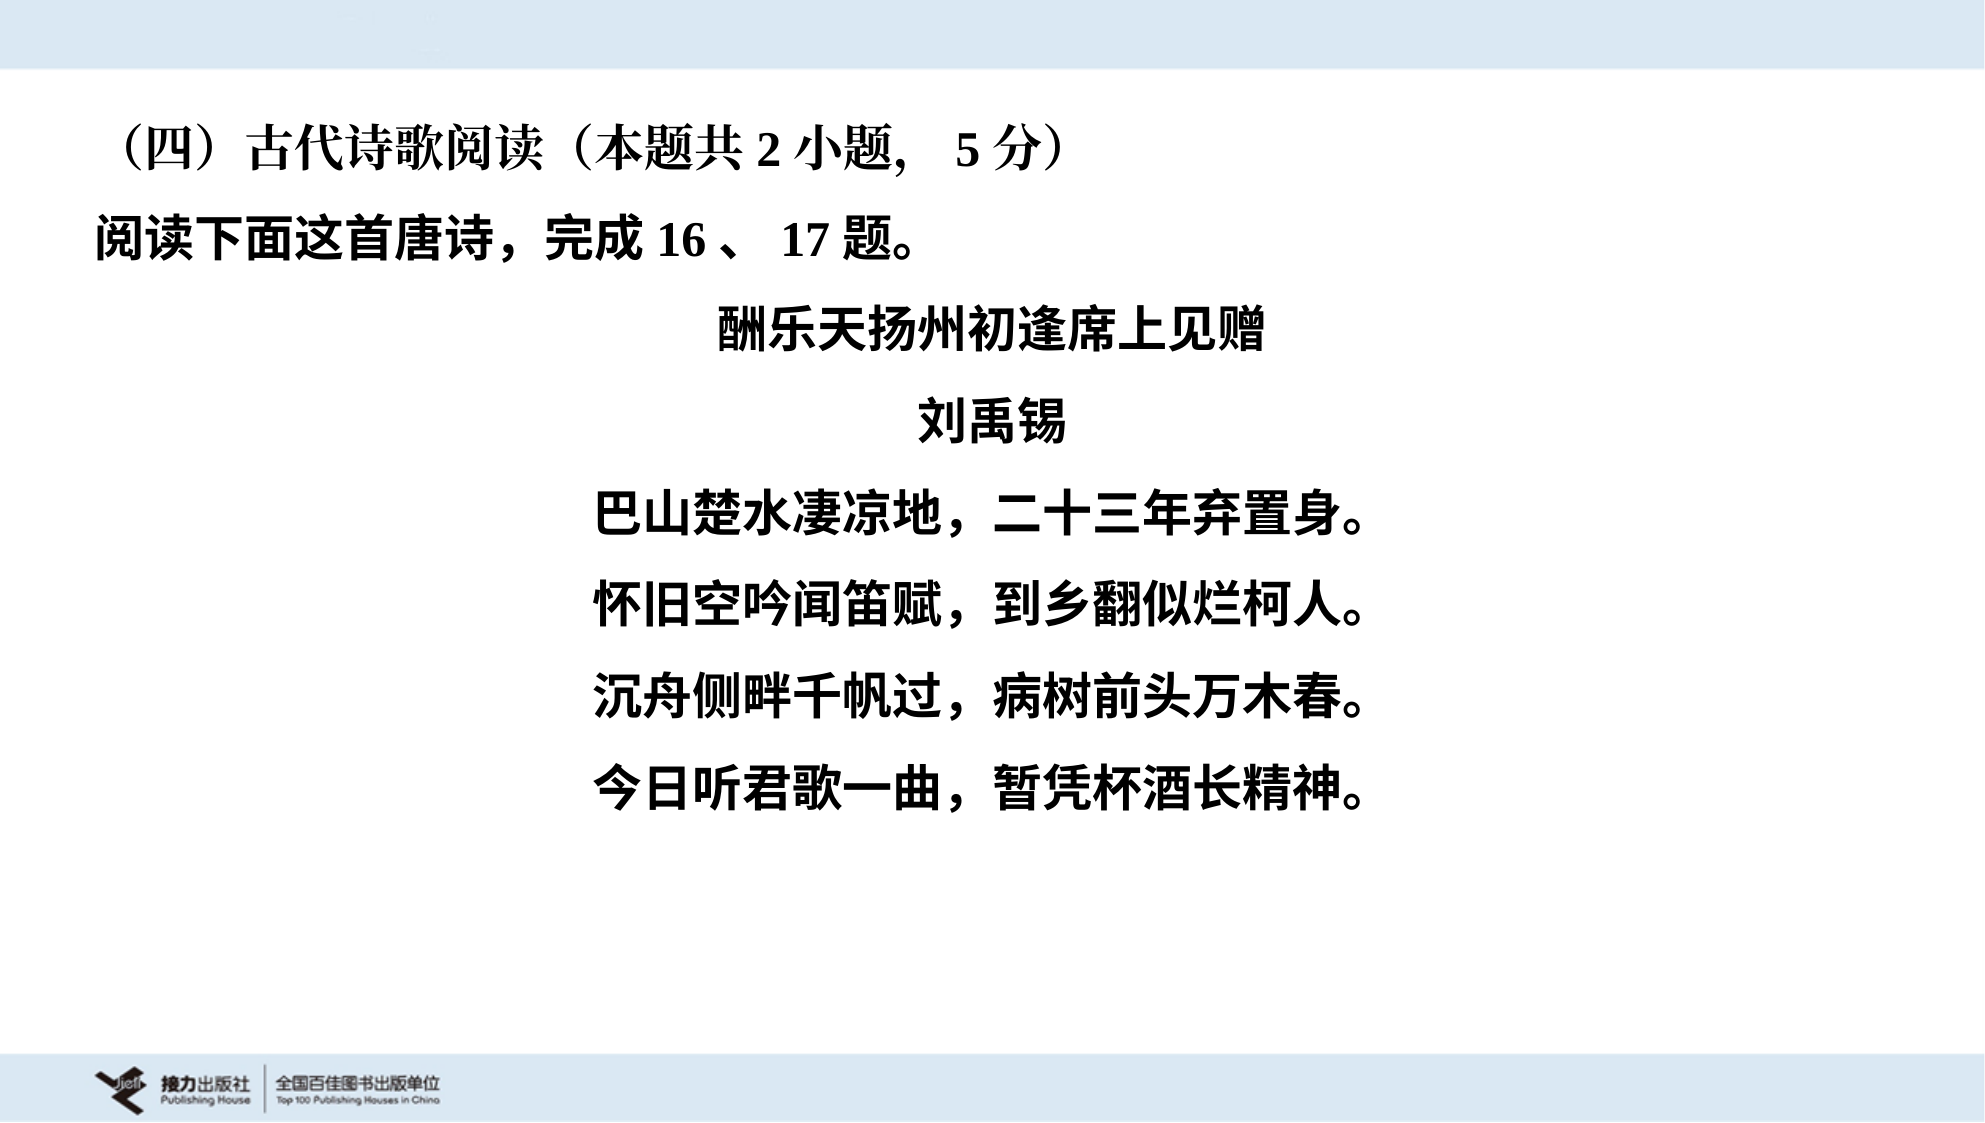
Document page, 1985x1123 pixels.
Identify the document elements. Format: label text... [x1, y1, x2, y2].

text_box （四）古代诗歌阅读（本题共2小题，5分） [94, 88, 1892, 174]
text_box 阅读下面这首唐诗，完成16、17题。 酬乐天扬州初逢席上见赠 刘禹锡 巴山楚水凄凉地，二十三年弃置身。 怀旧空吟闻笛赋，到乡翻似烂柯人。 沉舟侧畔千帆过，病树前头万木春。 今日听君歌一曲，暂凭杯酒长精神。 [94, 174, 1892, 817]
picture [0, 0, 1985, 1122]
